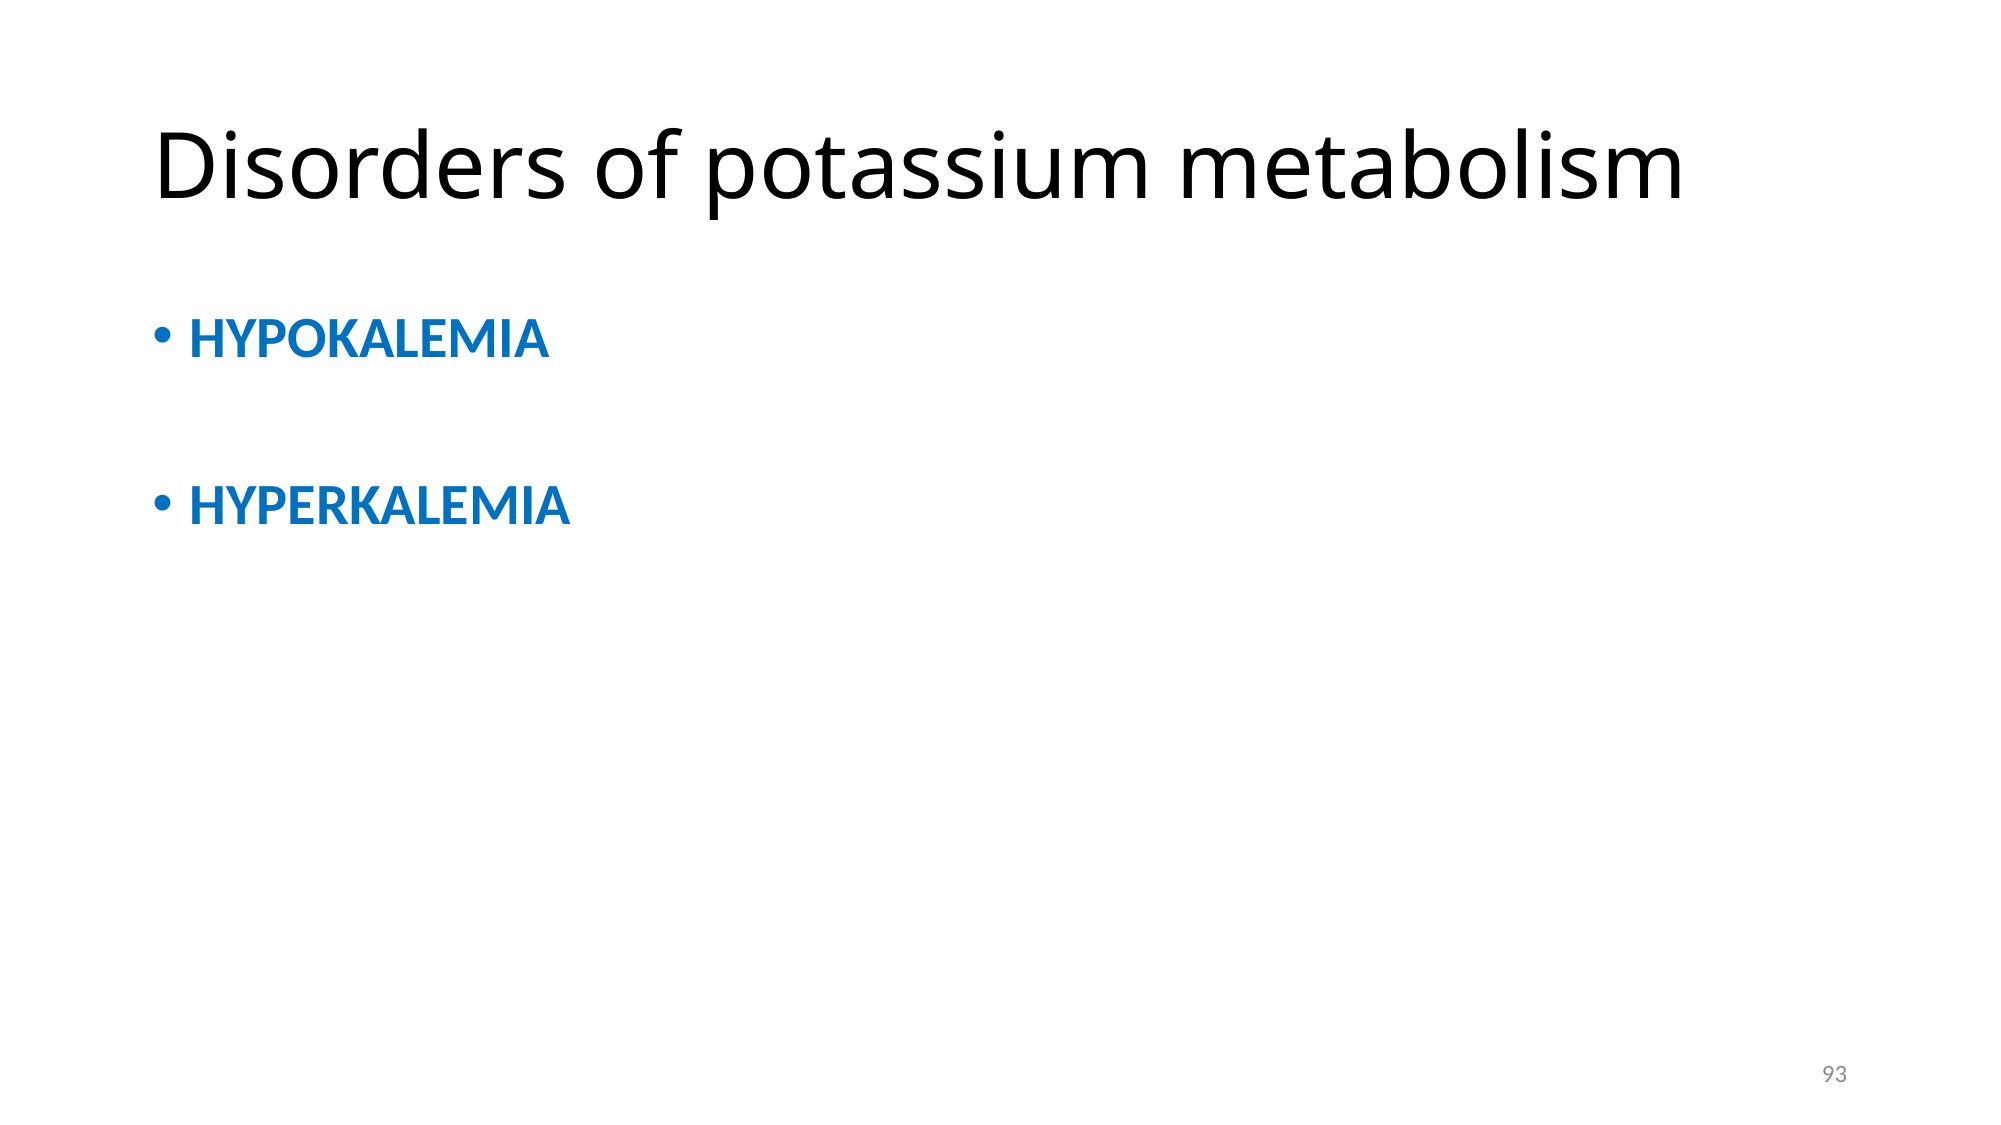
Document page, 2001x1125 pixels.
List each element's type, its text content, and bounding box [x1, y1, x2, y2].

title Disorders of potassium metabolism [137, 59, 1863, 278]
slide_number 93 [1412, 1042, 1863, 1103]
list HYPOKALEMIA HYPERKALEMIA [137, 299, 1863, 1014]
